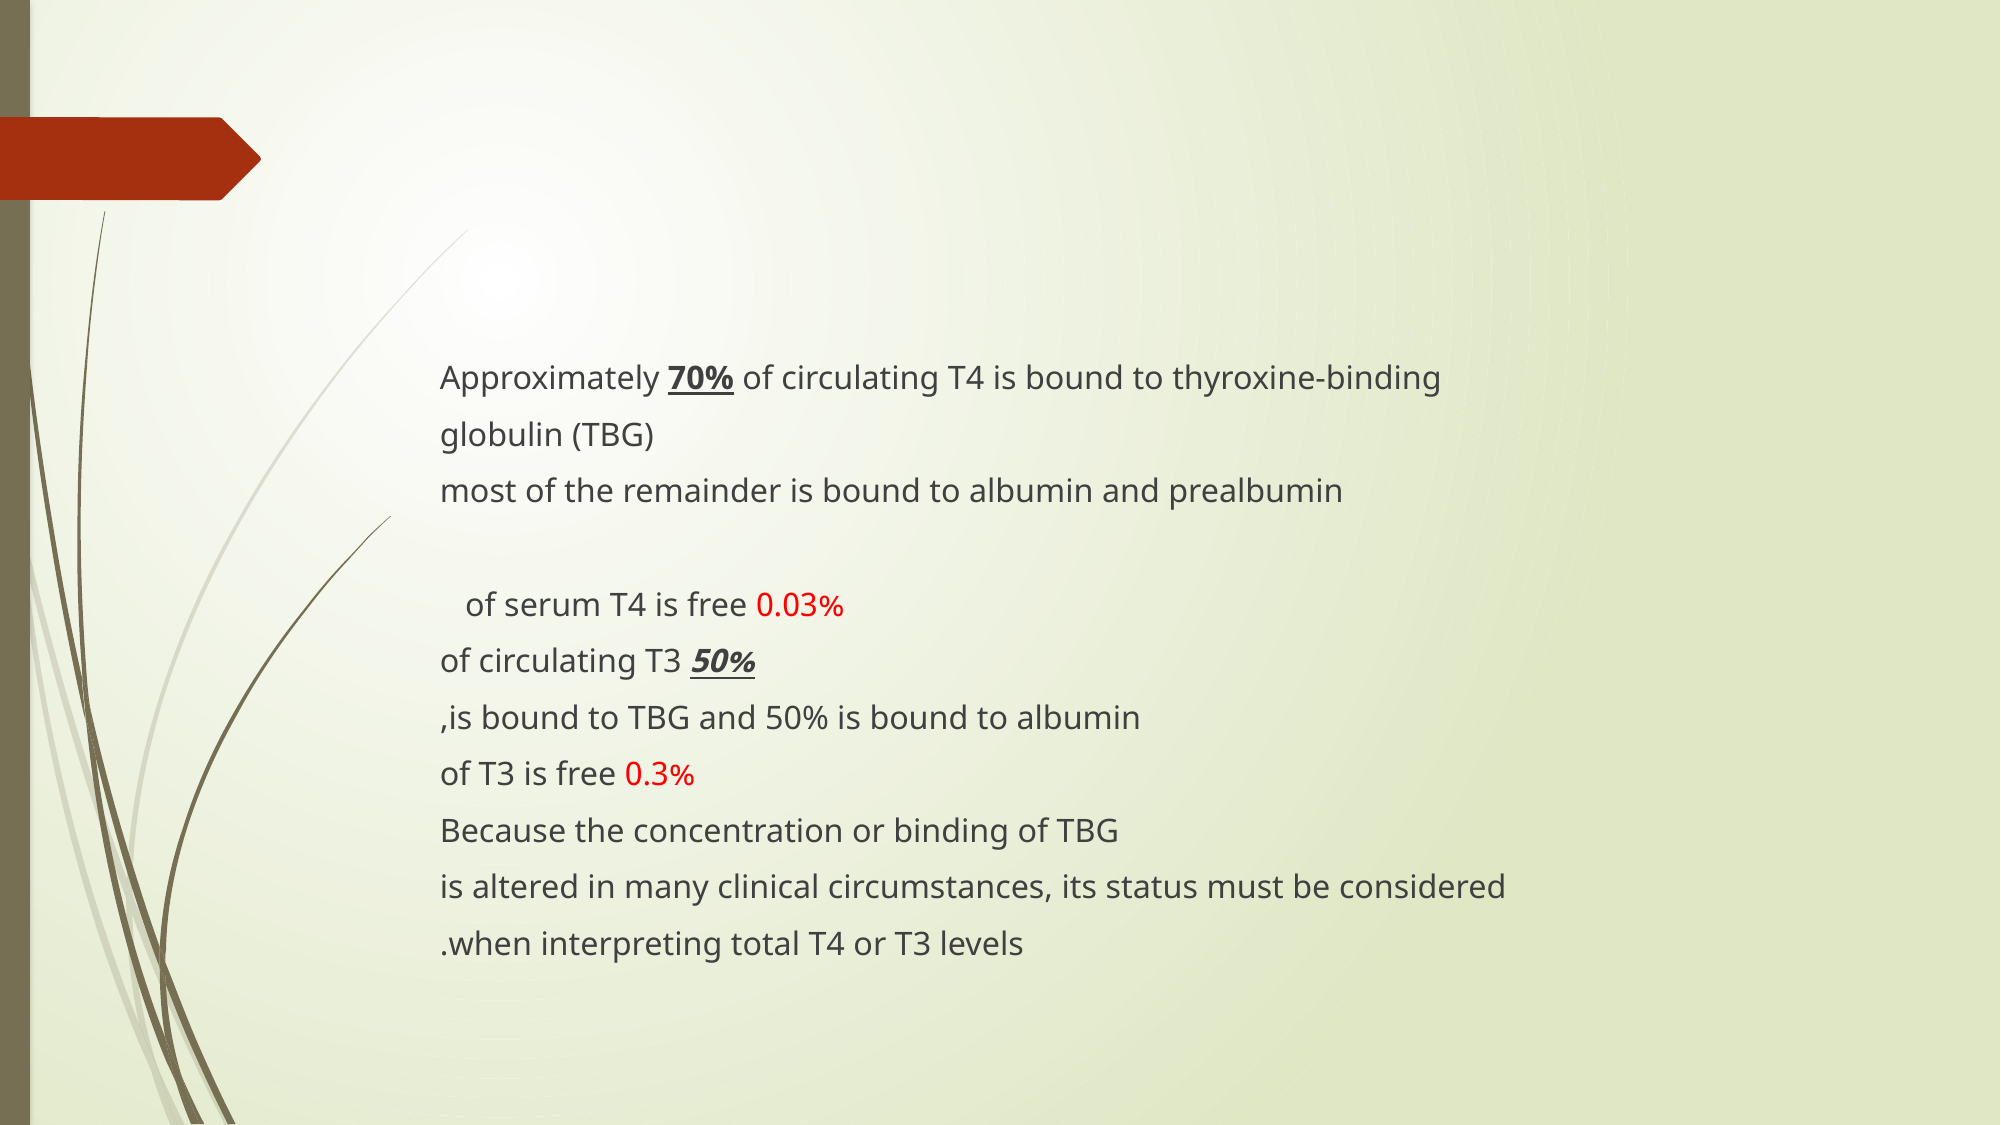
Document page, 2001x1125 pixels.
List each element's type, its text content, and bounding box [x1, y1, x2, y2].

list Approximately 70% of circulating T4 is bound to thyroxine-binding globulin (TBG) most of the remainder is bound to albumin and prealbumin 0.03% of serum T4 is free 50% of circulating T3 is bound to TBG and 50% is bound to albumin, 0.3% of T3 is free Because the concentration or binding of TBG is altered in many clinical circumstances, its status must be considered when interpreting total T4 or T3 levels. [424, 350, 1888, 970]
